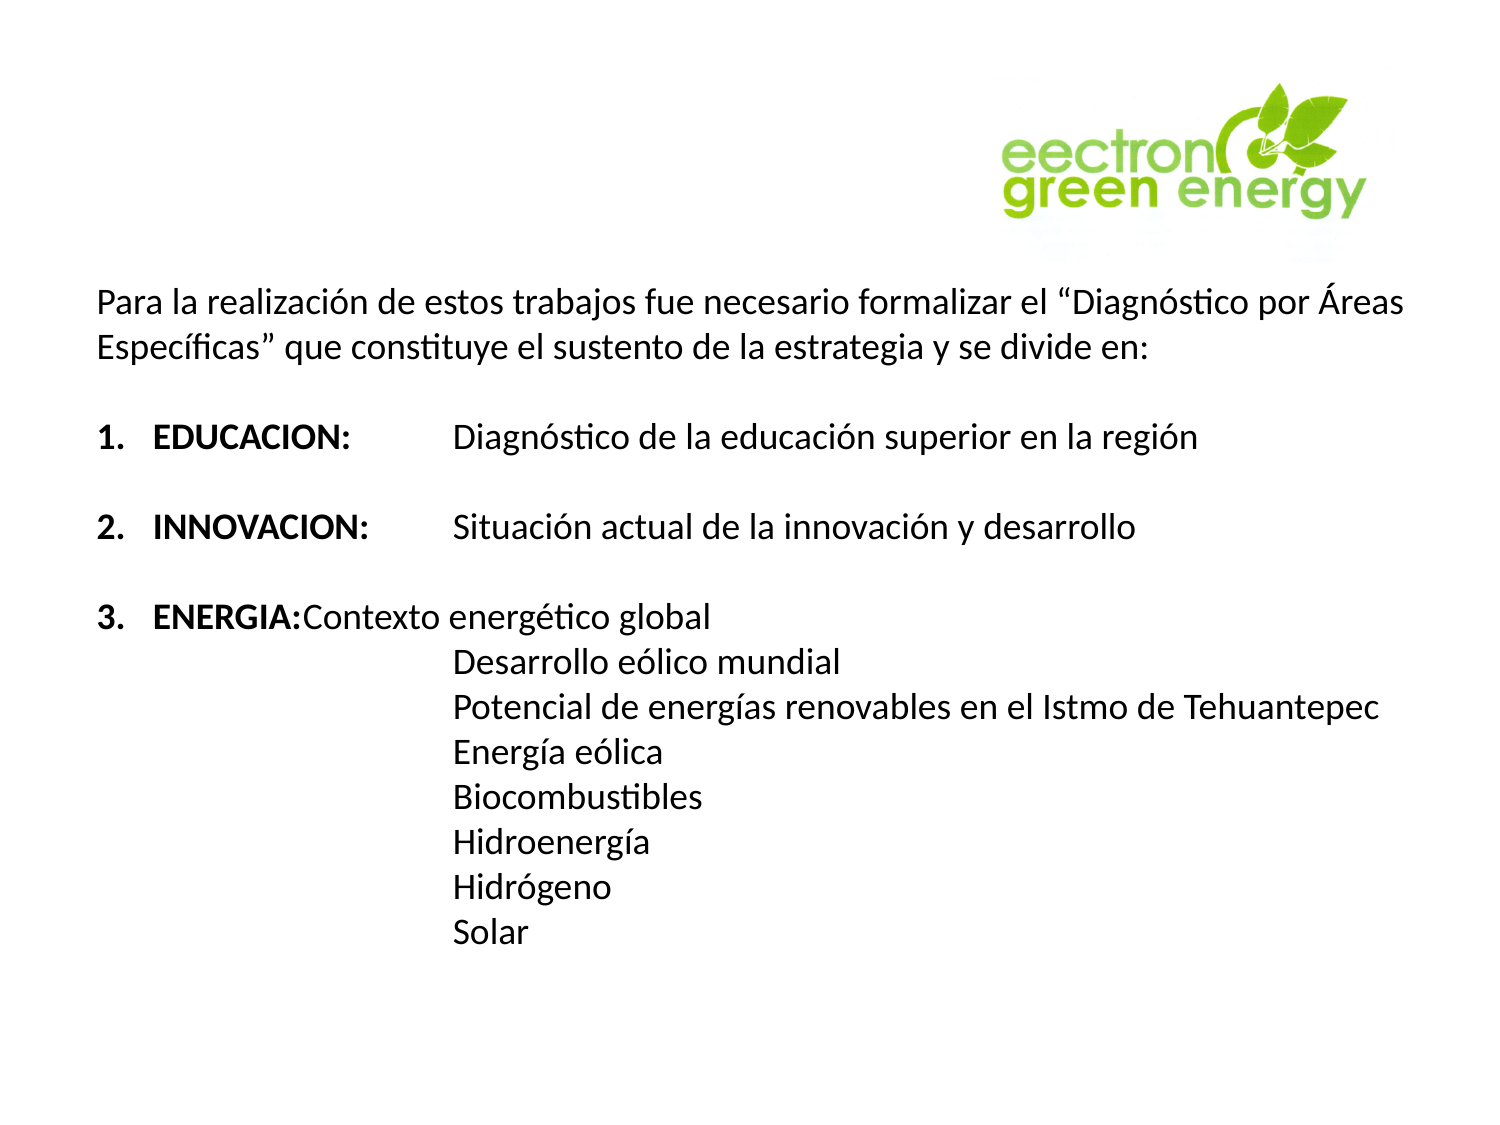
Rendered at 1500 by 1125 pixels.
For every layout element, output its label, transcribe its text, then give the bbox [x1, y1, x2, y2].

picture [972, 58, 1395, 264]
text_box Para la realización de estos trabajos fue necesario formalizar el “Diagnóstico por Áreas Específicas” que constituye el sustento de la estrategia y se divide en: EDUCACION: Diagnóstico de la educación superior en la región INNOVACION: Situación actual de la innovación y desarrollo ENERGIA: Contexto energético global Desarrollo eólico mundial Potencial de energías renovables en el Istmo de Tehuantepec Energía eólica Biocombustibles Hidroenergía Hidrógeno Solar [81, 269, 1430, 1005]
